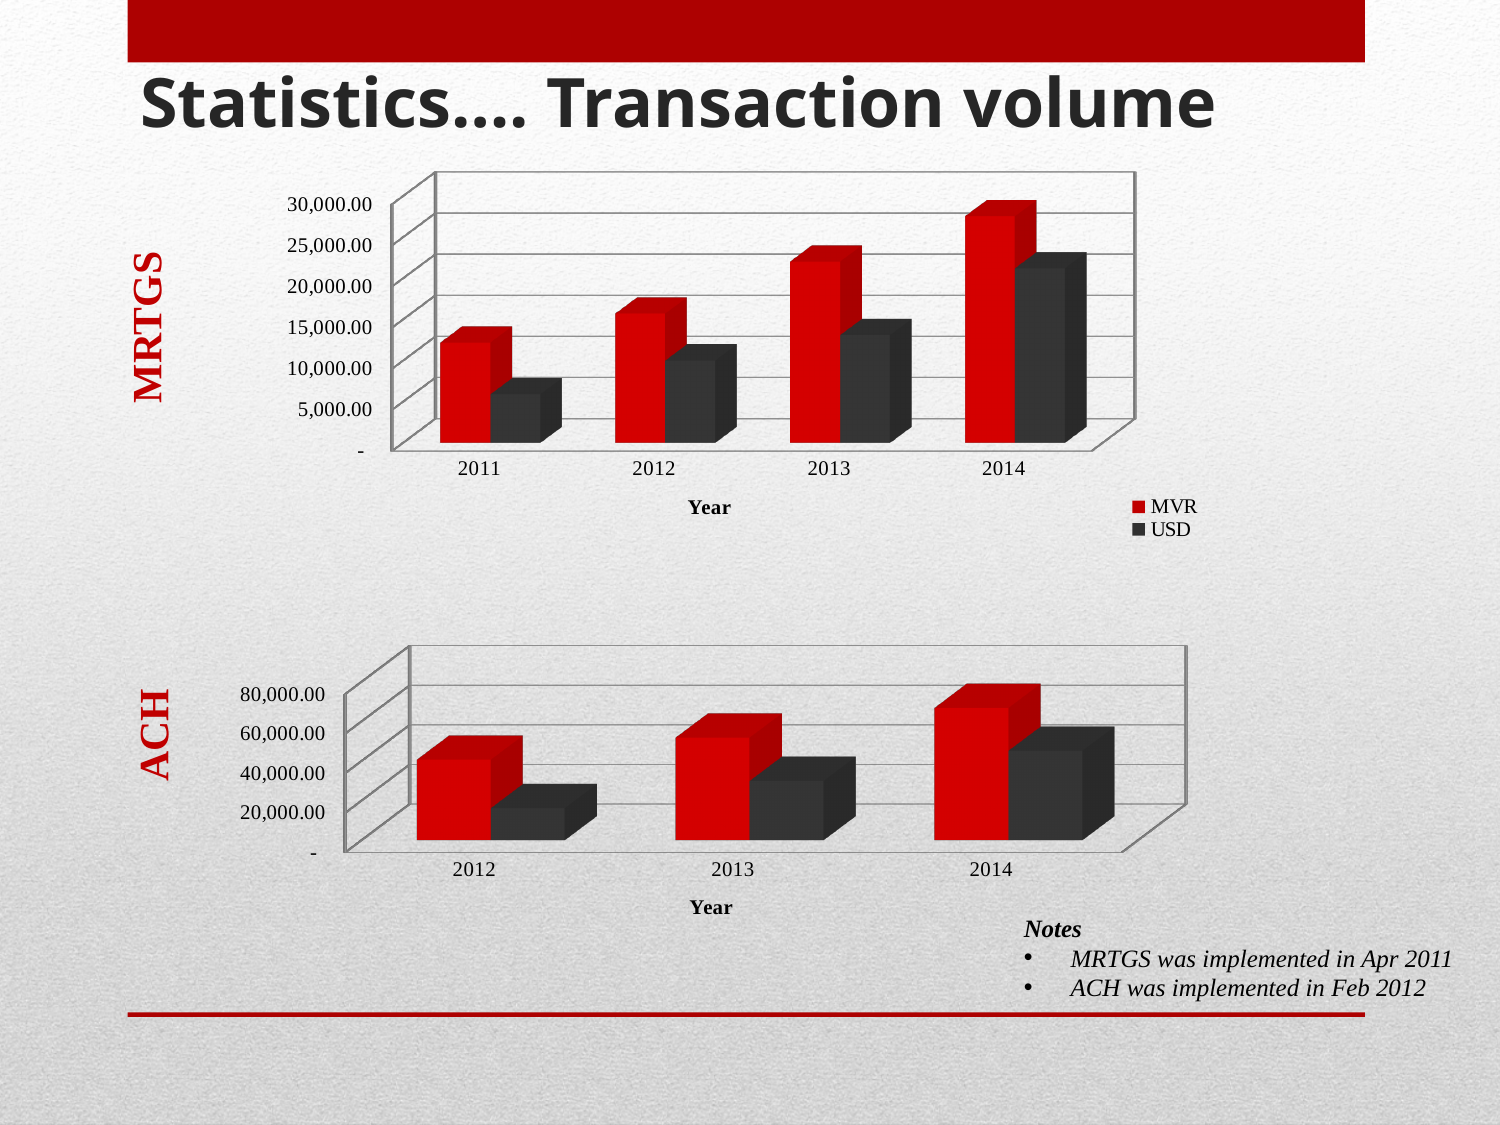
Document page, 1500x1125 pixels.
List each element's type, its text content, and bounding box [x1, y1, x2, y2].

text_box Notes MRTGS was implemented in Apr 2011 ACH was implemented in Feb 2012 [1008, 904, 1497, 1040]
title Statistics…. Transaction volume [125, 12, 1238, 188]
text_box MRTGS [112, 249, 194, 418]
chart [74, 161, 1254, 937]
